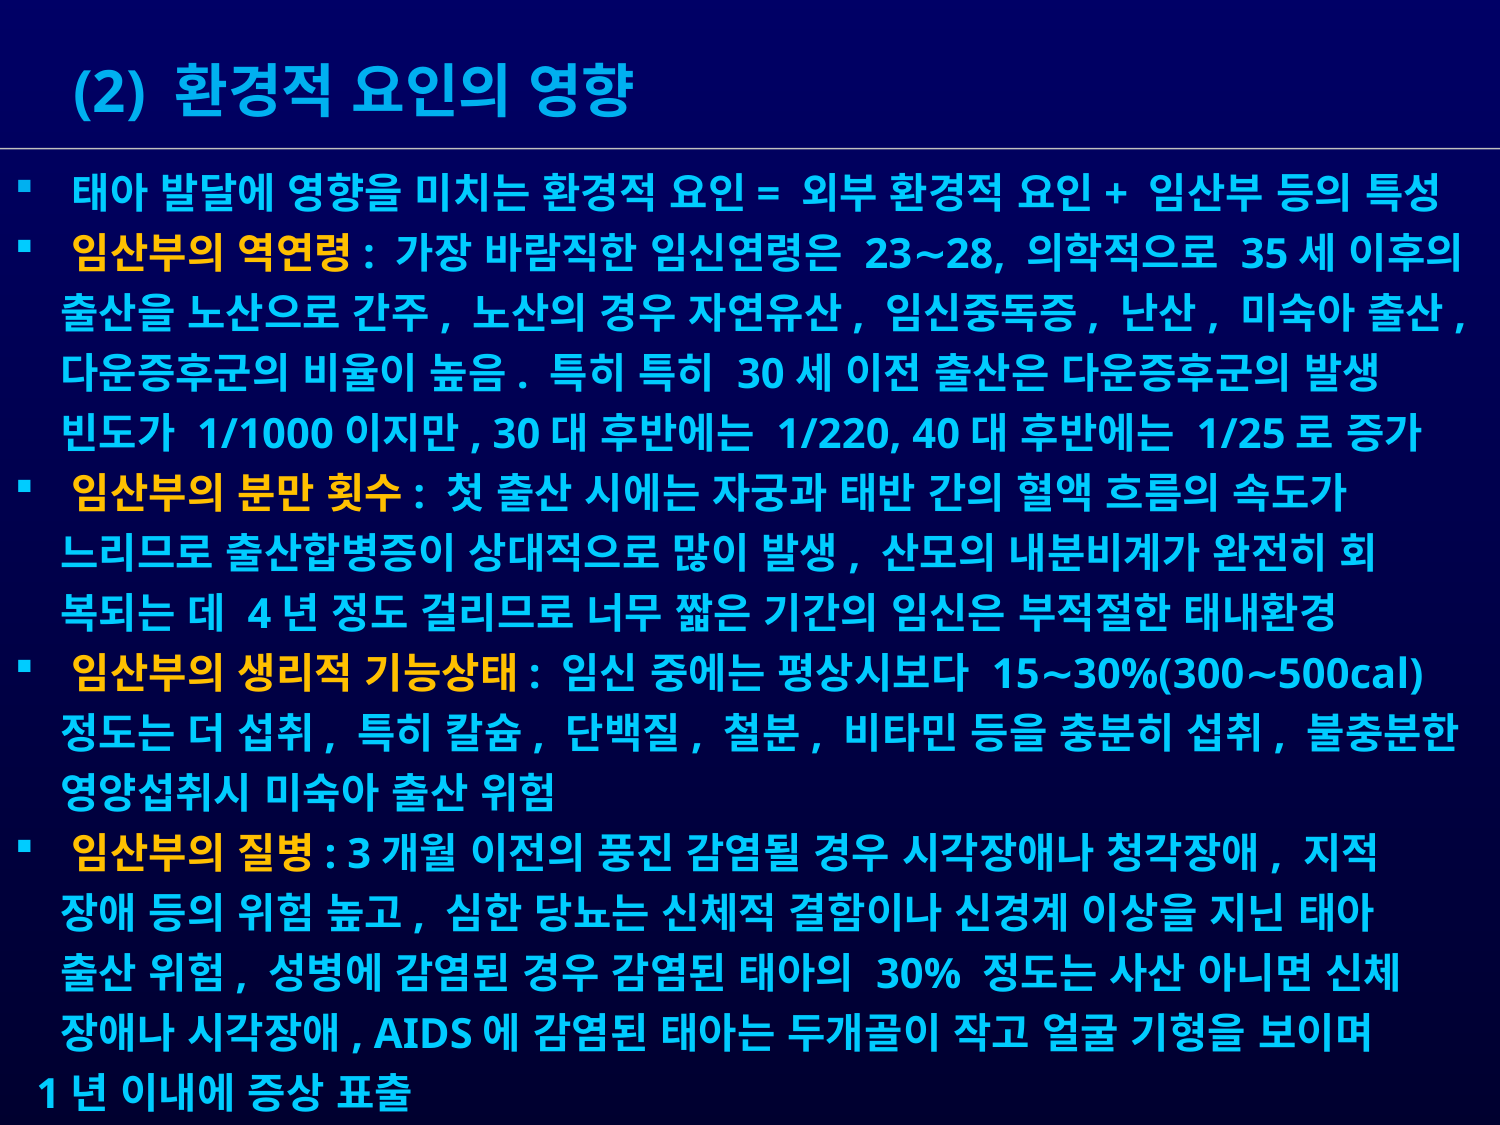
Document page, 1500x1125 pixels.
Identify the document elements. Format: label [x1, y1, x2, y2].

text_box [0, 46, 1500, 1125]
